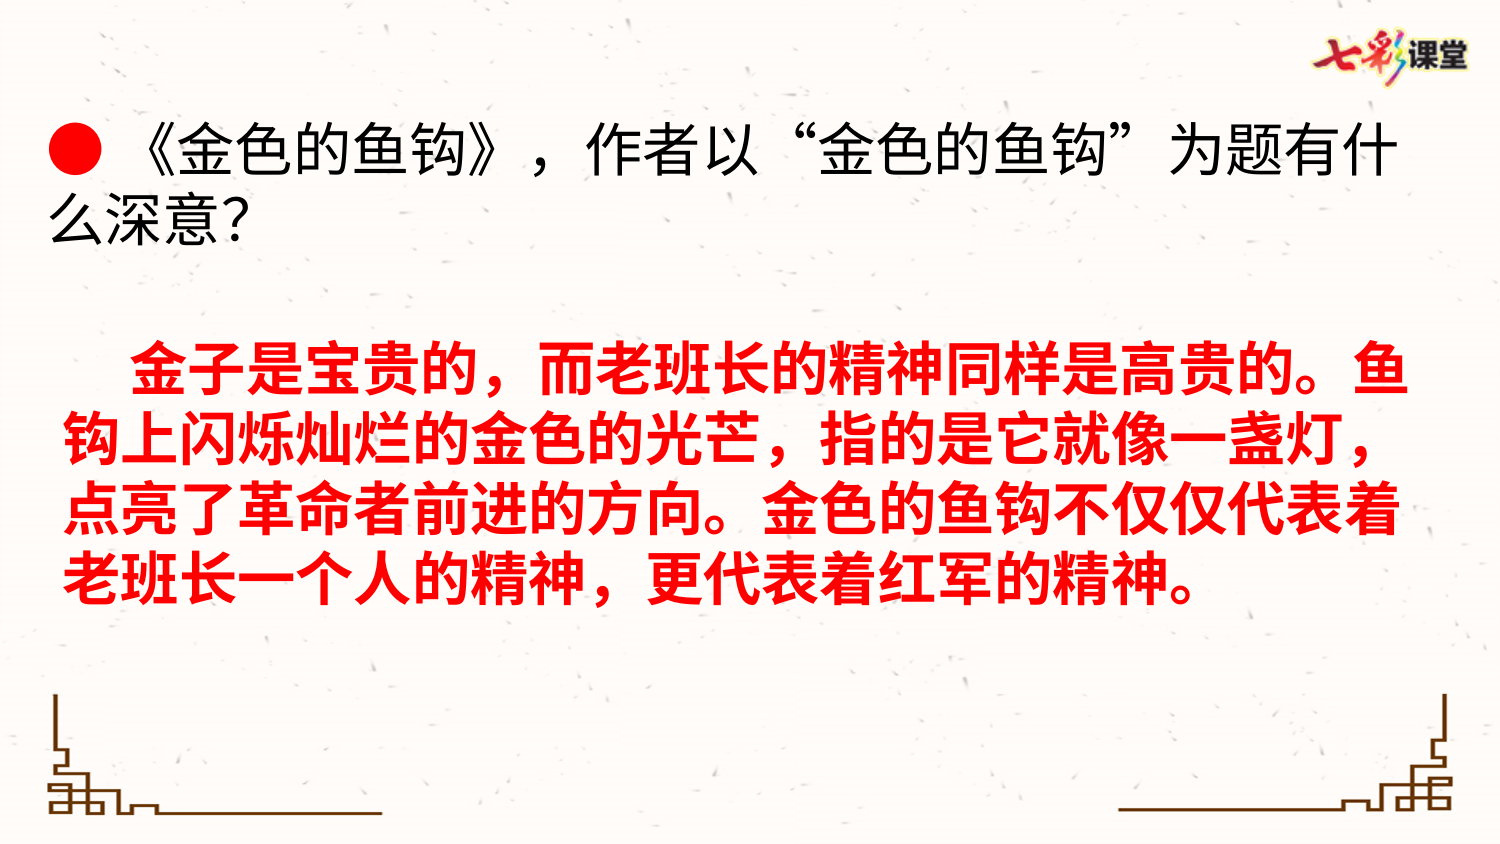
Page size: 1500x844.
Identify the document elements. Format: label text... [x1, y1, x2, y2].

text_box ●《金色的鱼钩》，作者以“金色的鱼钩”为题有什么深意？ [31, 106, 1433, 261]
text_box 金子是宝贵的，而老班长的精神同样是高贵的。鱼钩上闪烁灿烂的金色的光芒，指的是它就像一盏灯，点亮了革命者前进的方向。金色的鱼钩不仅仅代表着老班长一个人的精神，更代表着红军的精神。 [47, 324, 1452, 620]
picture [0, 0, 1500, 844]
